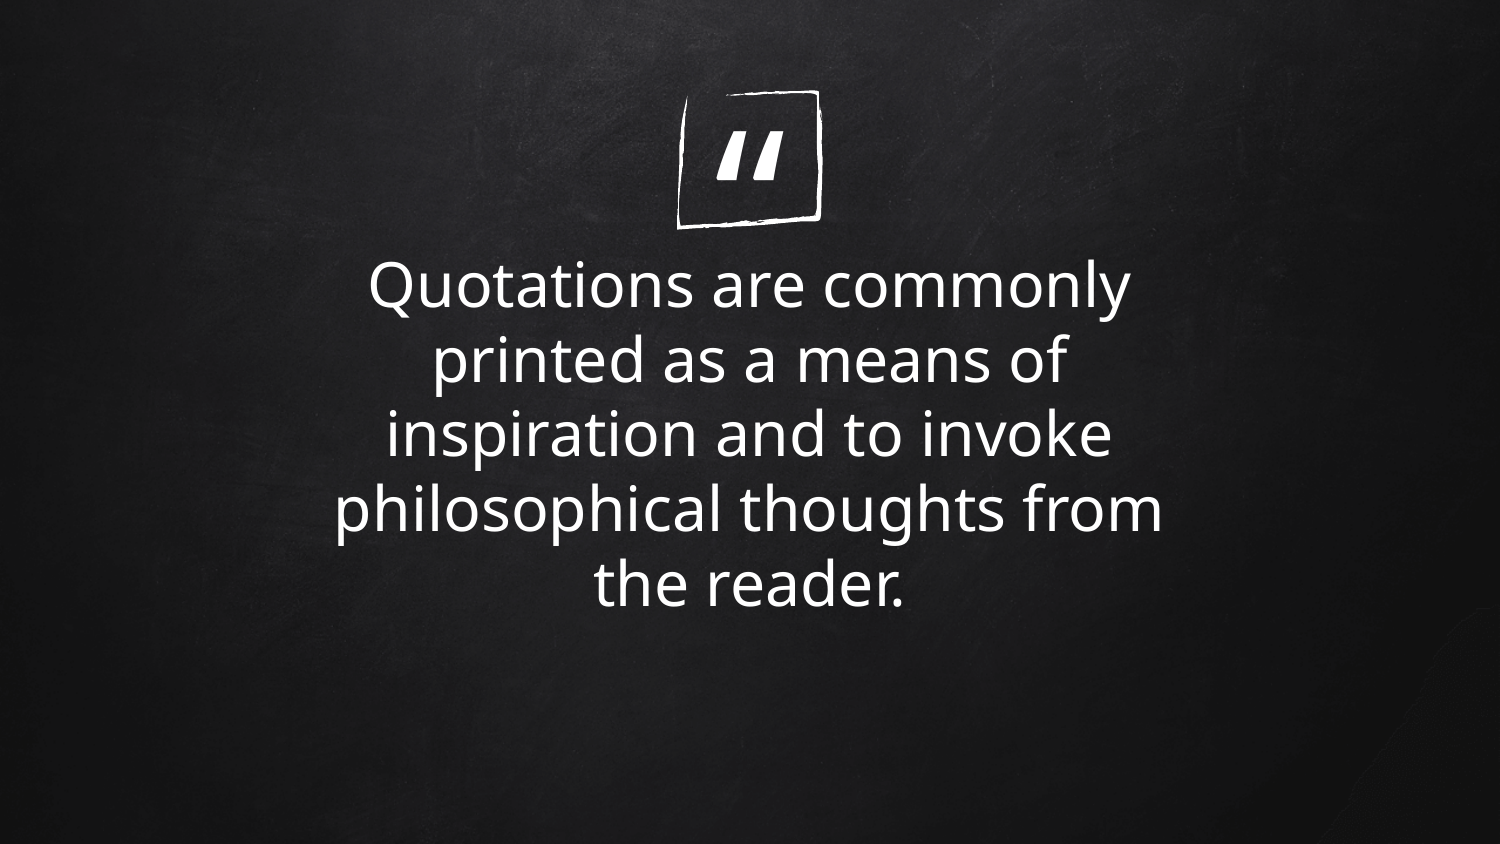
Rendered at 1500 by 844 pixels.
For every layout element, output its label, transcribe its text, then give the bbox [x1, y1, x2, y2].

picture [0, 0, 1500, 844]
list Quotations are commonly printed as a means of inspiration and to invoke philosophical thoughts from the reader. [279, 229, 1221, 365]
